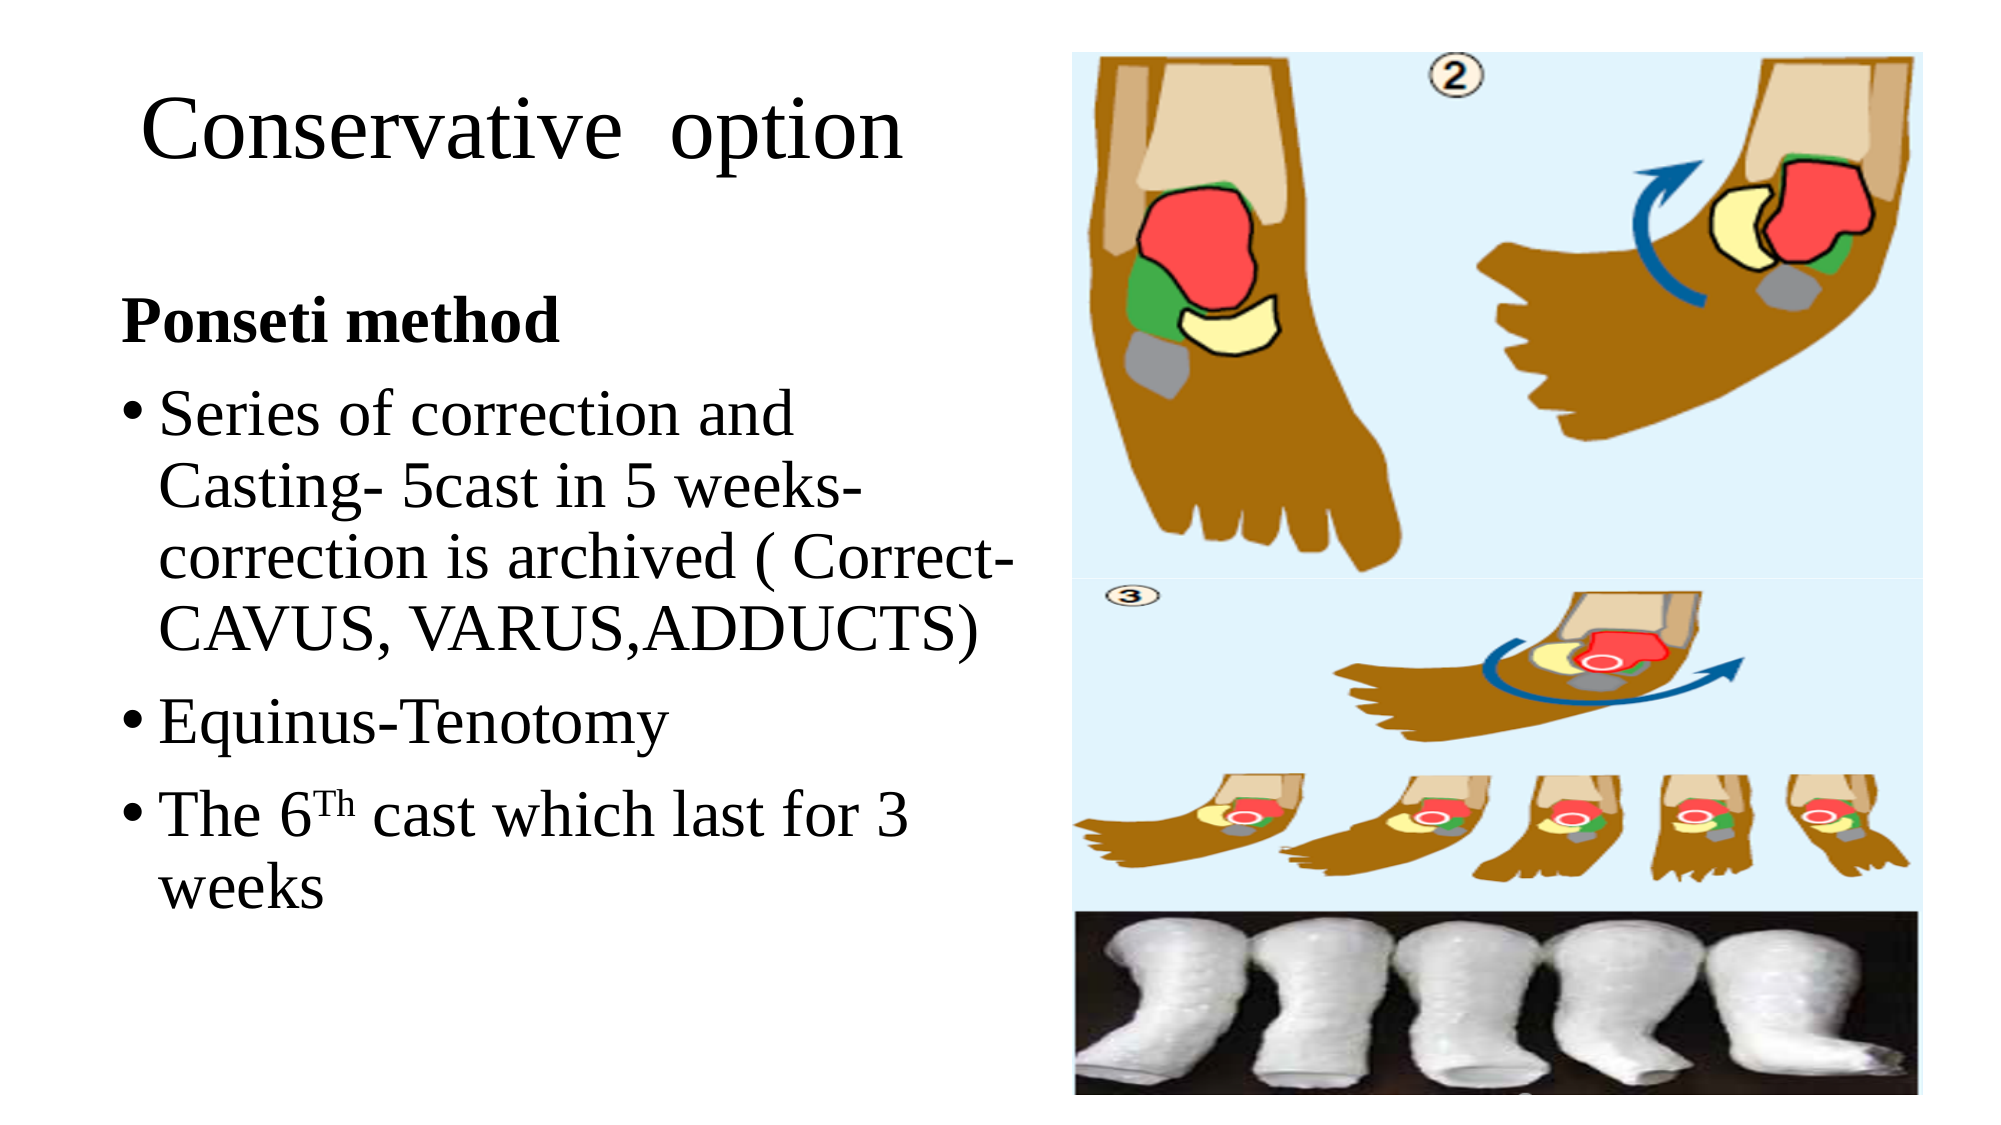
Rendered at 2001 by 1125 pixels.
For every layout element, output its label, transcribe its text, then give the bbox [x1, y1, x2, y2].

list Ponseti method Series of correction and Casting- 5cast in 5 weeks-correction is archived ( Correct-CAVUS, VARUS,ADDUCTS) Equinus-Tenotomy The 6Th cast which last for 3 weeks [106, 277, 1037, 1027]
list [1072, 52, 1923, 578]
picture [1072, 578, 1923, 1095]
title Conservative option [125, 20, 1850, 238]
